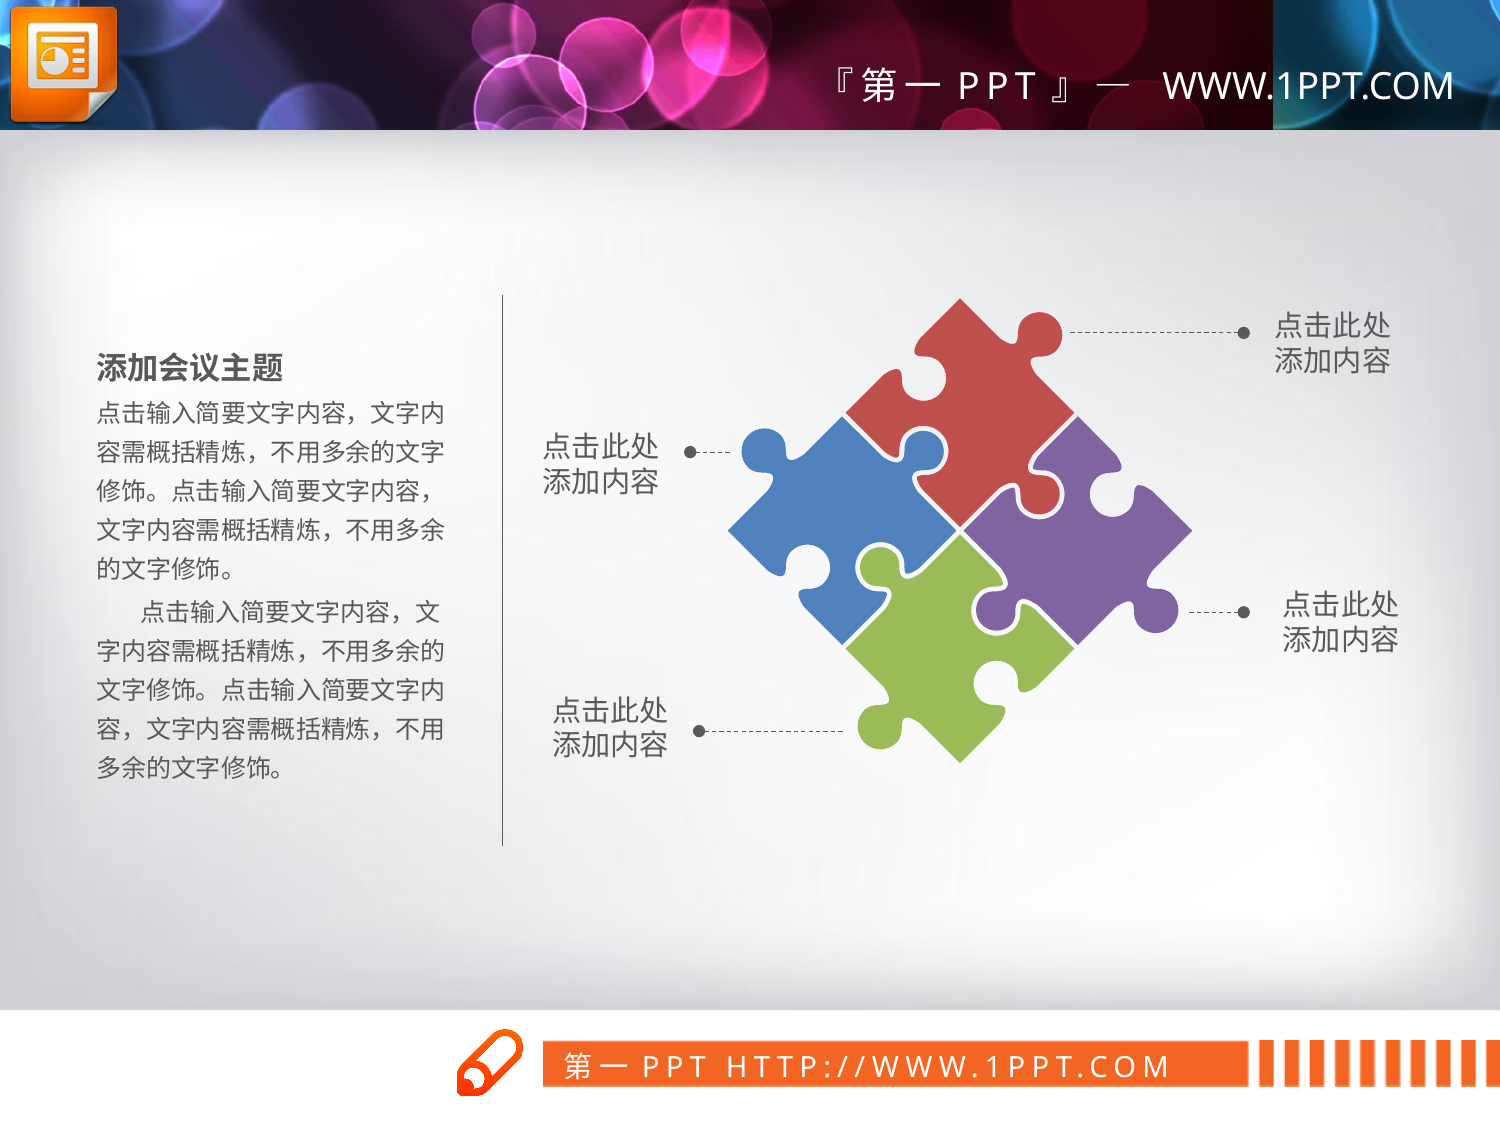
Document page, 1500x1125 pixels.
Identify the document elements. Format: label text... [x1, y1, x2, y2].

text_box 点击输入简要文字内容，文字内容需概括精炼，不用多余的文字修饰。点击输入简要文字内容，文字内容需概括精炼，不用多余的文字修饰。 点击输入简要文字内容，文字内容需概括精炼，不用多余的文字修饰。点击输入简要文字内容，文字内容需概括精炼，不用多余的文字修饰。 [85, 382, 467, 802]
text_box 点击此处 添加内容 [531, 422, 672, 504]
text_box [961, 414, 1195, 648]
text_box 点击此处 添加内容 [1263, 301, 1403, 383]
text_box 点击此处 添加内容 [1271, 580, 1412, 662]
text_box [843, 532, 1077, 766]
picture [0, 0, 1500, 1012]
text_box [843, 296, 1077, 530]
text_box 点击此处 添加内容 [540, 686, 681, 768]
picture [543, 1040, 1500, 1087]
text_box [725, 414, 959, 648]
text_box 添加会议主题 [64, 341, 315, 386]
